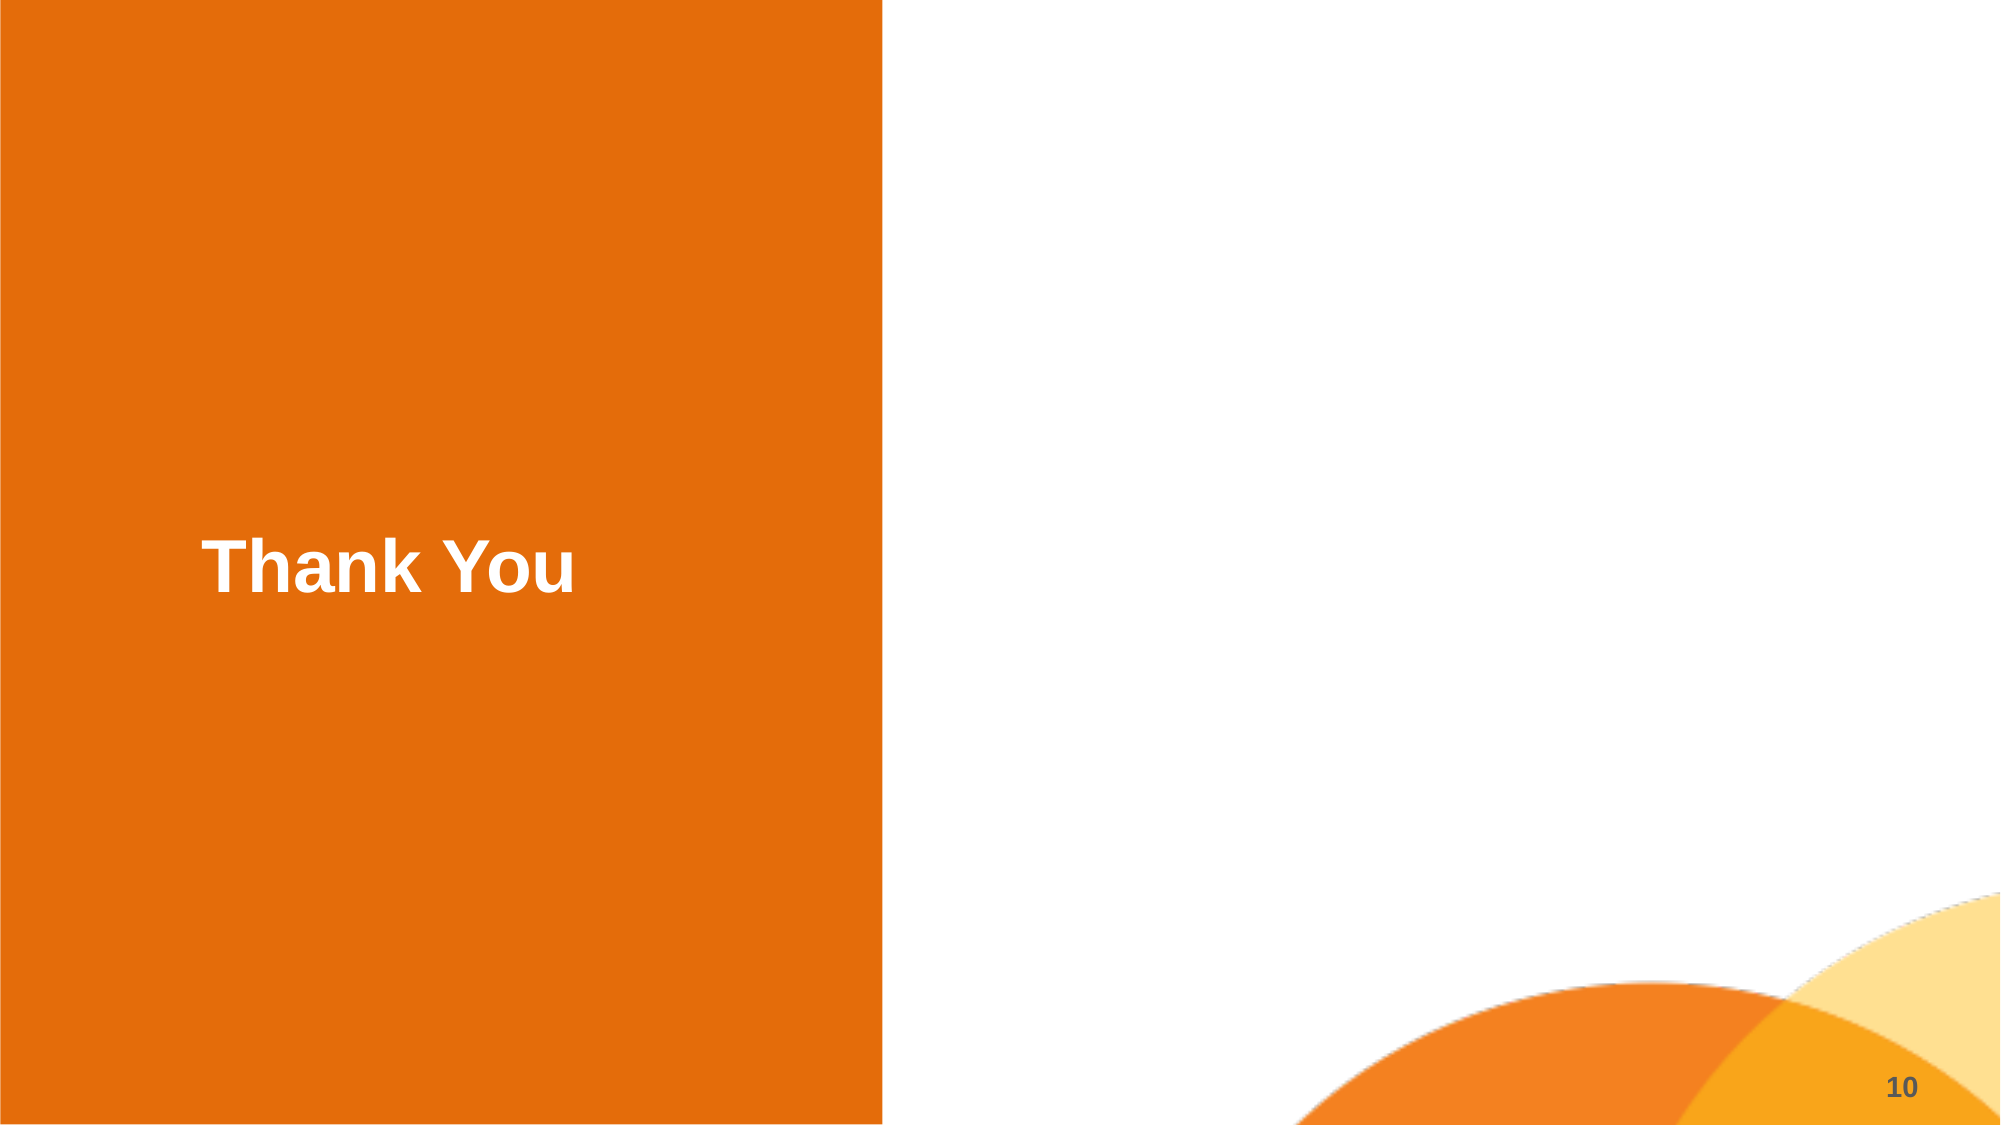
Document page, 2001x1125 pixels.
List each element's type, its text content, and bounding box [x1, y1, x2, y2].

text_box 10 [1459, 1068, 1919, 1125]
text_box [0, 0, 883, 1125]
picture [1137, 883, 2001, 1125]
text_box Thank You [191, 512, 733, 612]
